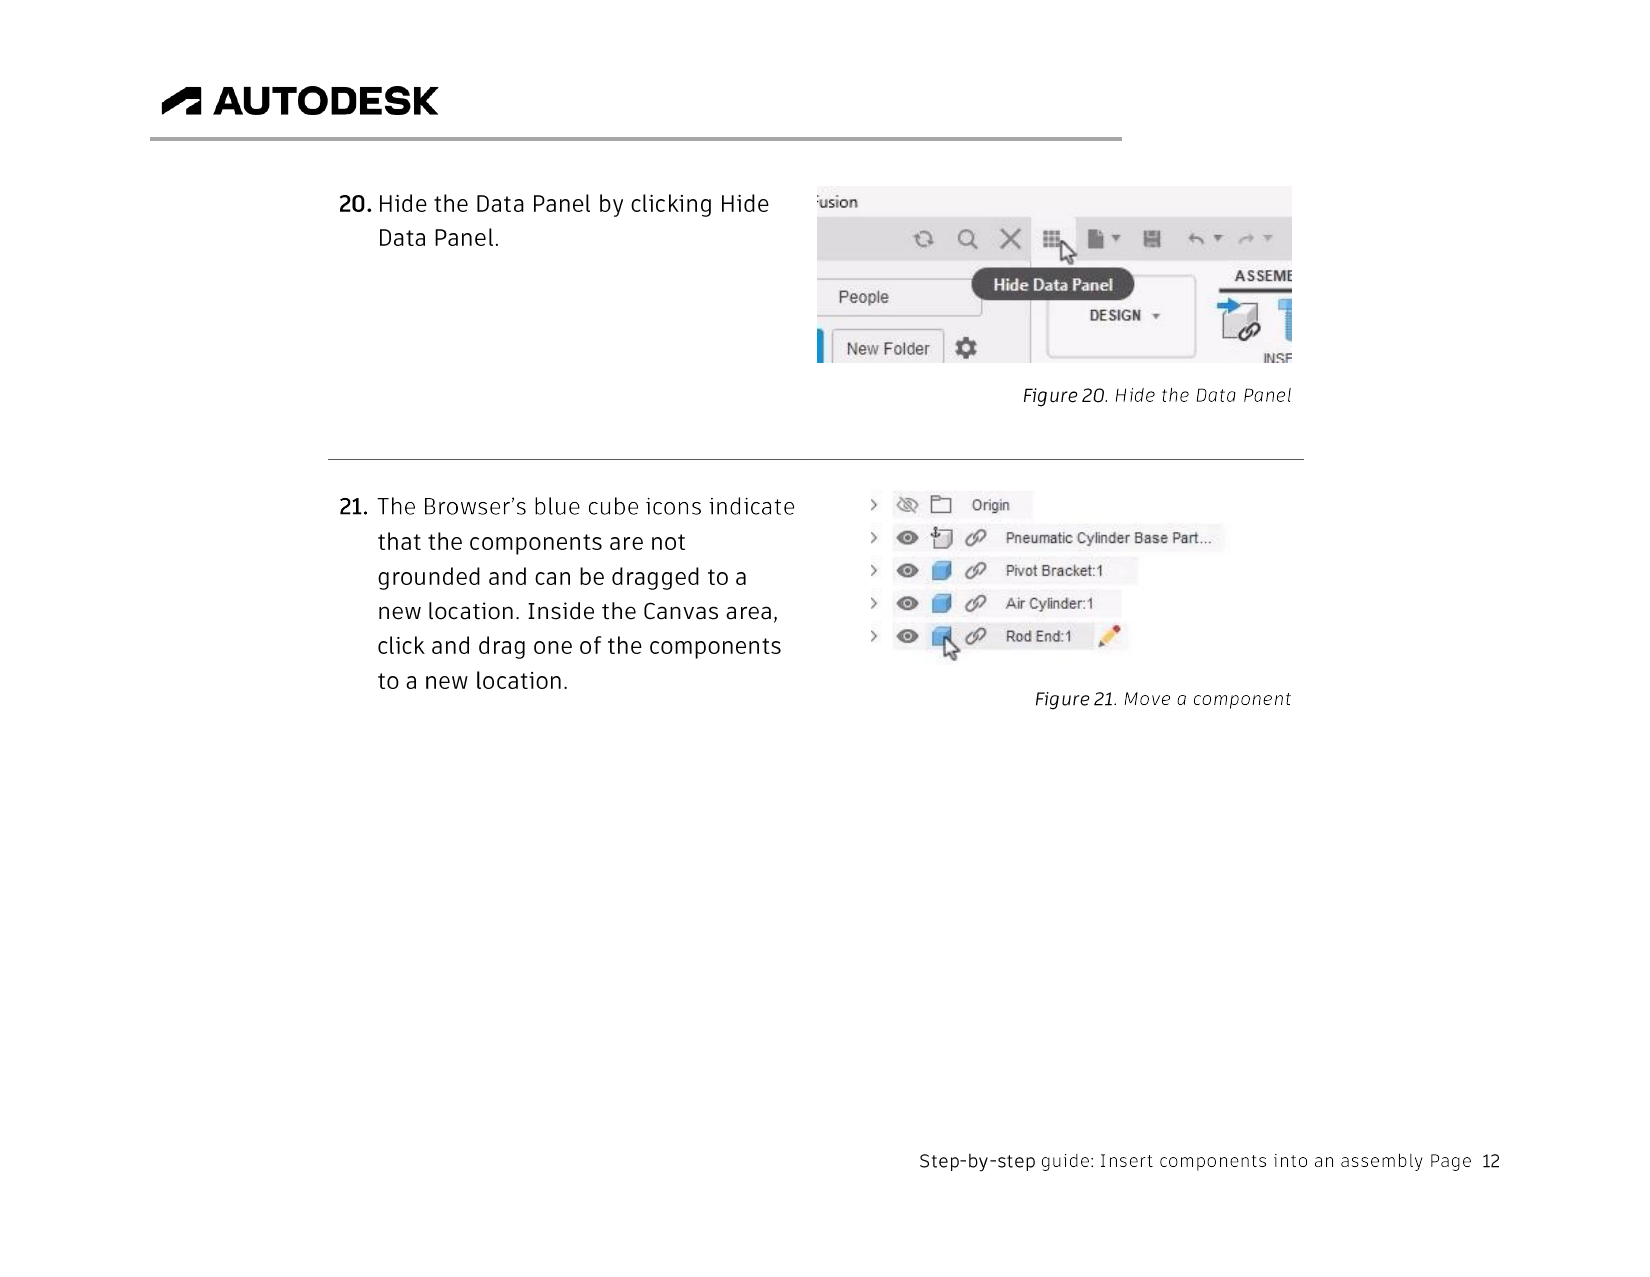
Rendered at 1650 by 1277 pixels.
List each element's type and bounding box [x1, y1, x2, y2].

picture [160, 86, 439, 116]
text_box [339, 187, 787, 254]
text_box [1022, 382, 1302, 410]
text_box [1033, 685, 1304, 713]
picture [817, 186, 1293, 363]
text_box [339, 490, 807, 697]
picture [871, 489, 1231, 665]
text_box [919, 1147, 1511, 1175]
